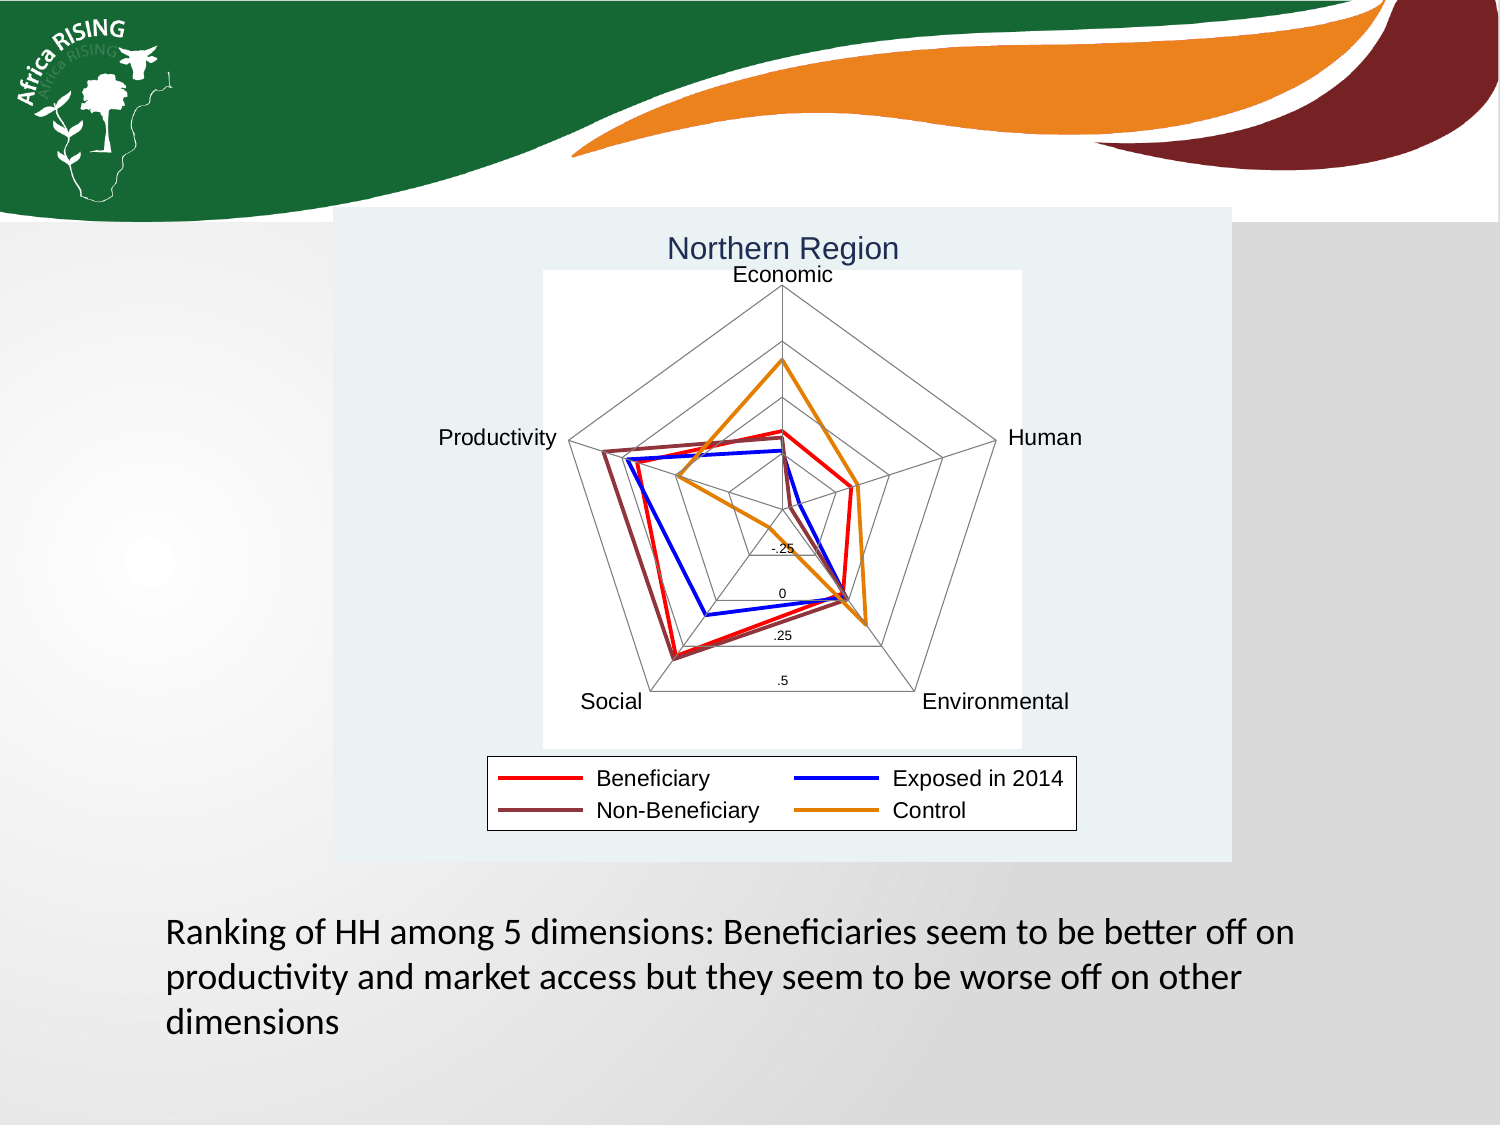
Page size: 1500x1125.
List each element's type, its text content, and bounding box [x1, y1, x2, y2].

text_box Ranking of HH among 5 dimensions: Beneficiaries seem to be better off on productivity and market access but they seem to be worse off on other dimensions [150, 899, 1414, 1050]
picture [0, 0, 1499, 870]
